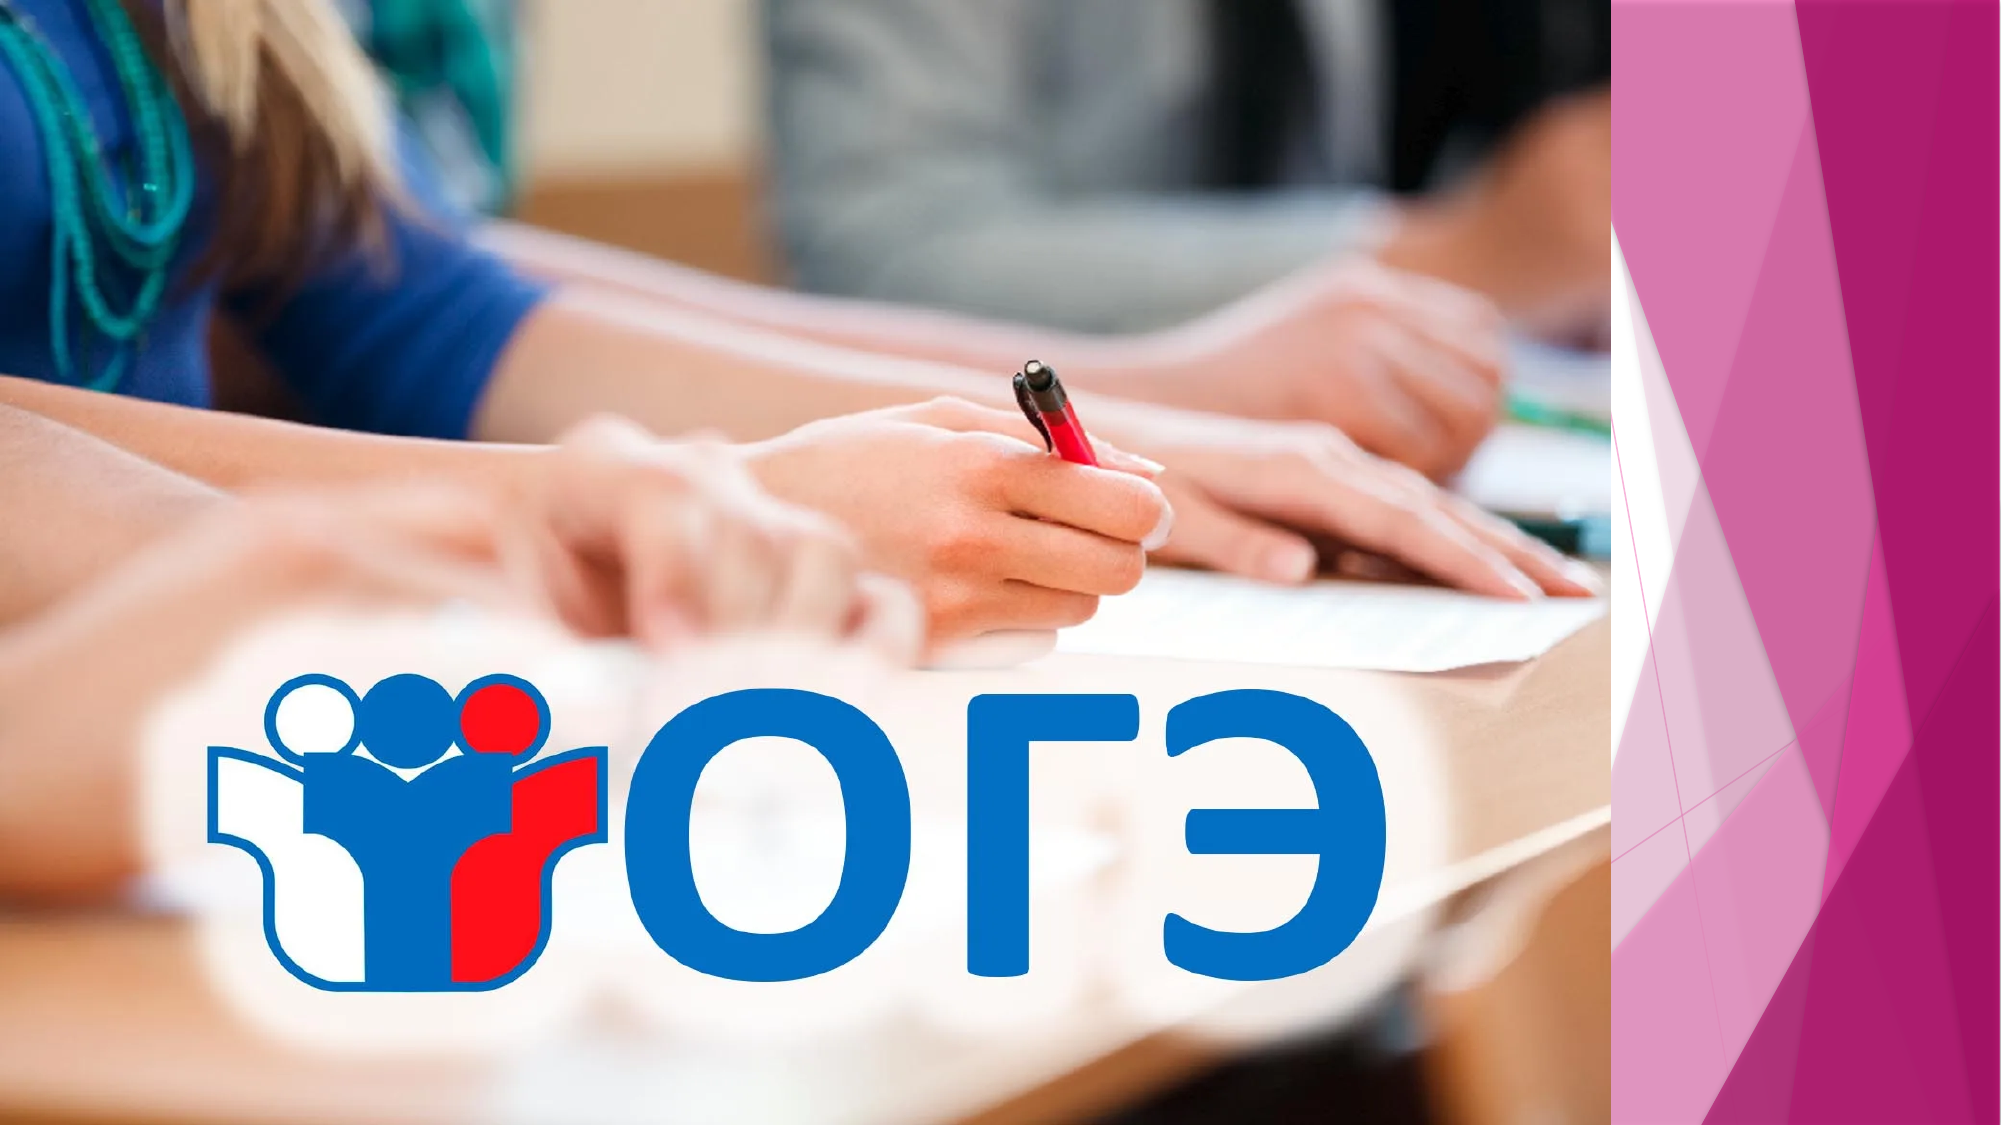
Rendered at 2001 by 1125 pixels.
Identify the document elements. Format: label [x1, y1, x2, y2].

picture [0, 0, 1612, 1125]
